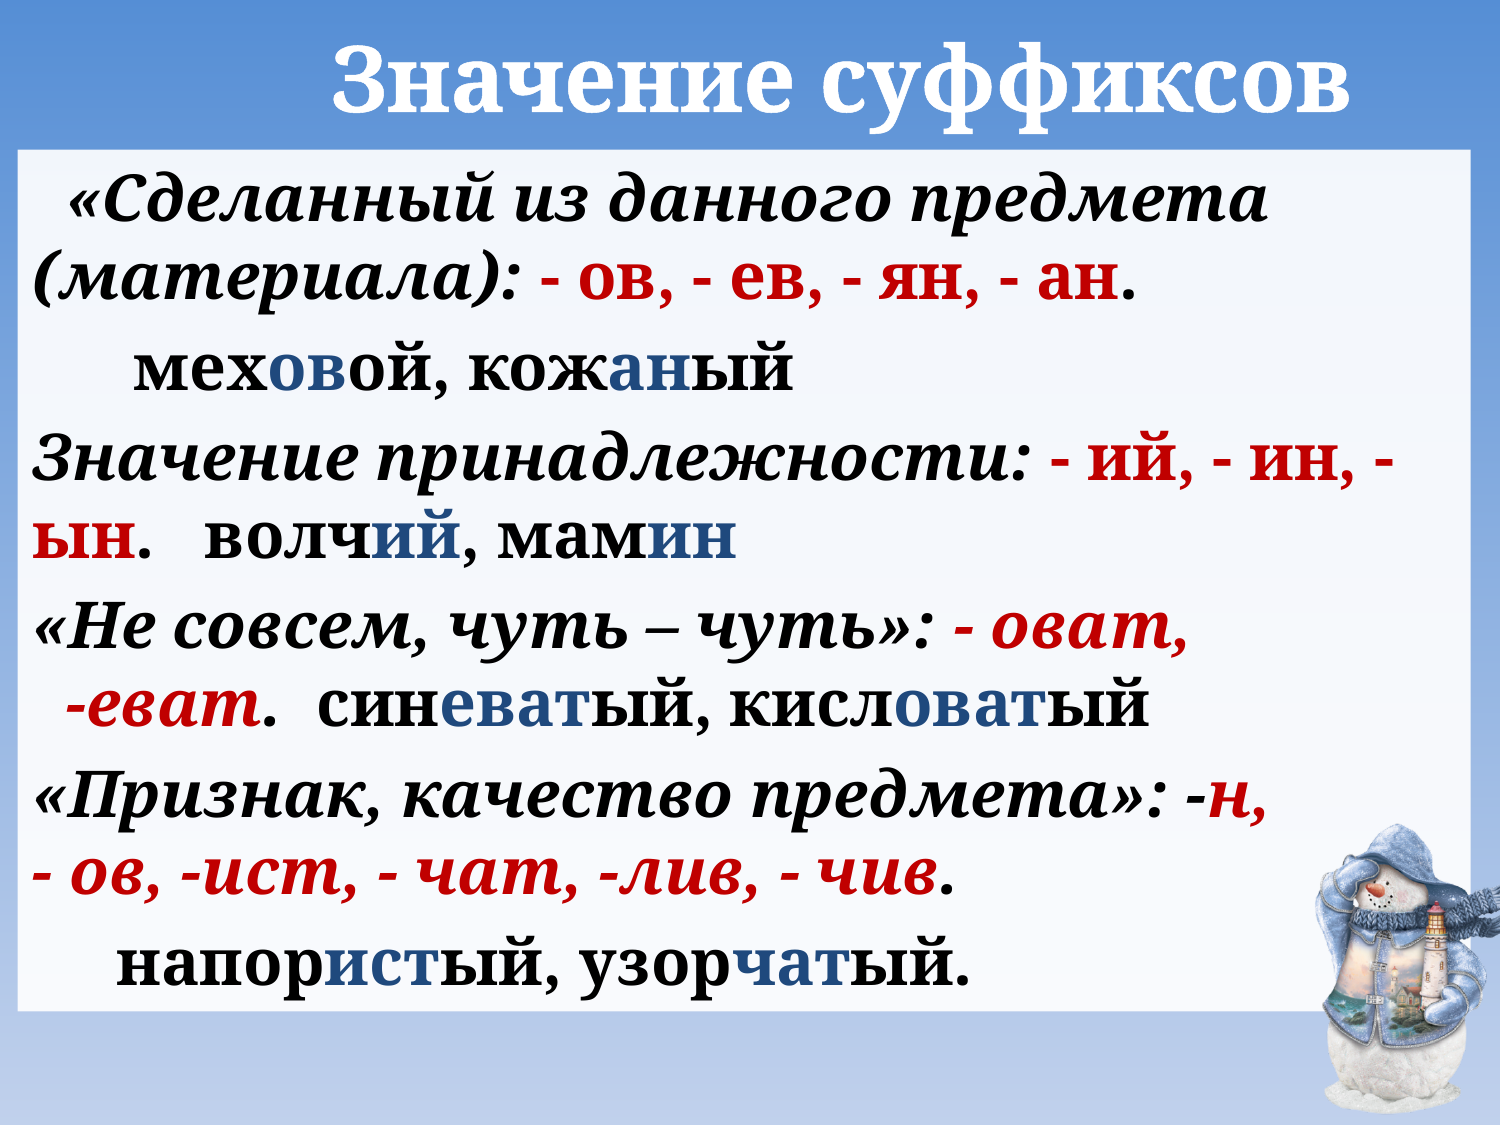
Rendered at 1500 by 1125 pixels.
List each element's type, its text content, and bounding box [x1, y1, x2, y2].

picture [1289, 808, 1500, 1125]
text_box Значение суффиксов [17, 5, 1500, 145]
text_box «Сделанный из данного предмета (материала): - ов, - ев, - ян, - ан. меховой, кожаный Значение принадлежности: - ий, - ин, - ын. волчий, мамин «Не совсем, чуть – чуть»: - оват, -еват. синеватый, кисловатый «Признак, качество предмета»: -н, - ов, -ист, - чат, -лив, - чив. напористый, узорчатый. [17, 149, 1471, 1012]
